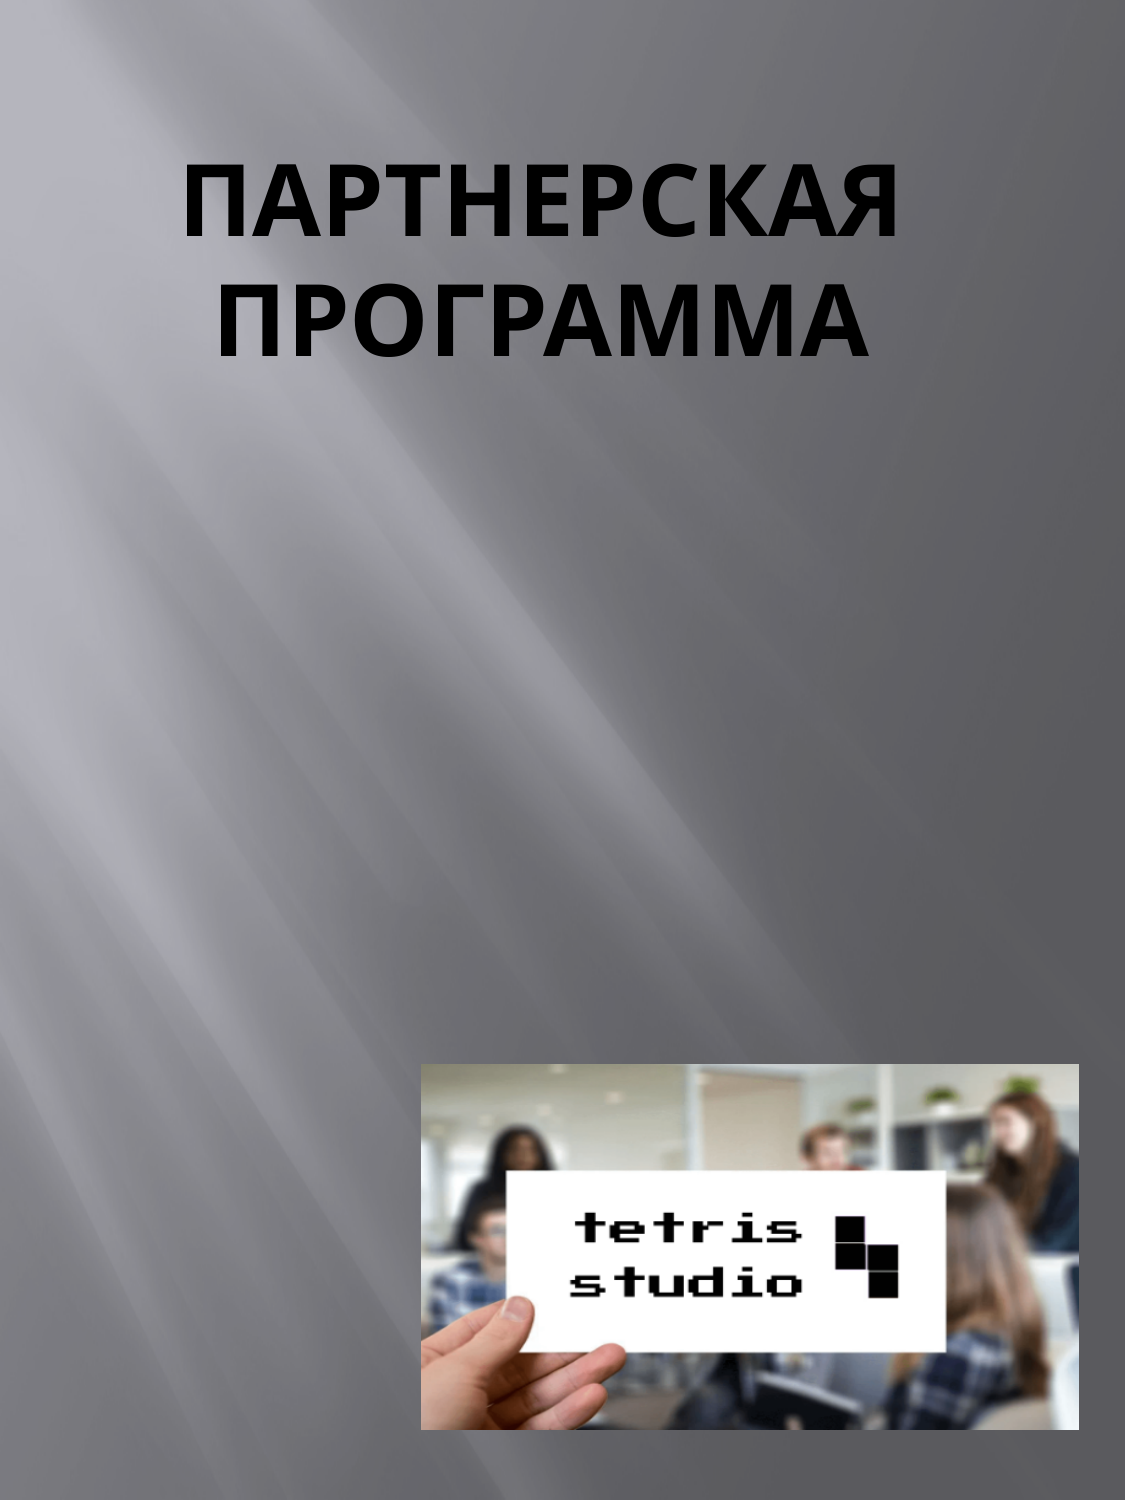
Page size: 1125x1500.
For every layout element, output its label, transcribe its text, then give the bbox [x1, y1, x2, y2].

picture [421, 1064, 1079, 1430]
title Партнерская программа [35, 0, 1048, 377]
